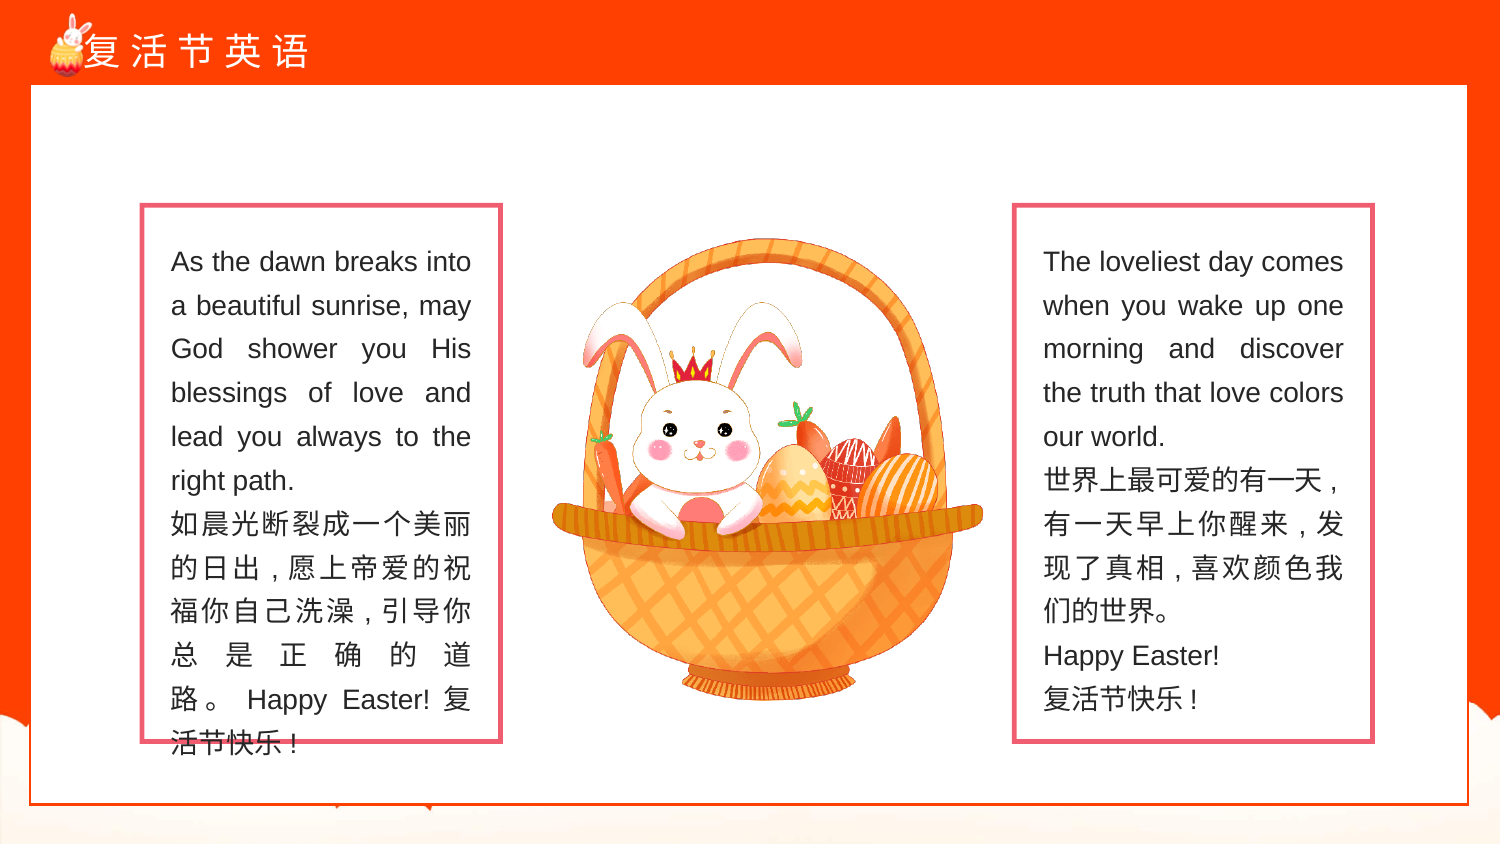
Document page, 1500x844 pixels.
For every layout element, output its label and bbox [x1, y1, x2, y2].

text_box [1011, 202, 1375, 744]
picture [0, 0, 1500, 844]
text_box [139, 202, 503, 744]
